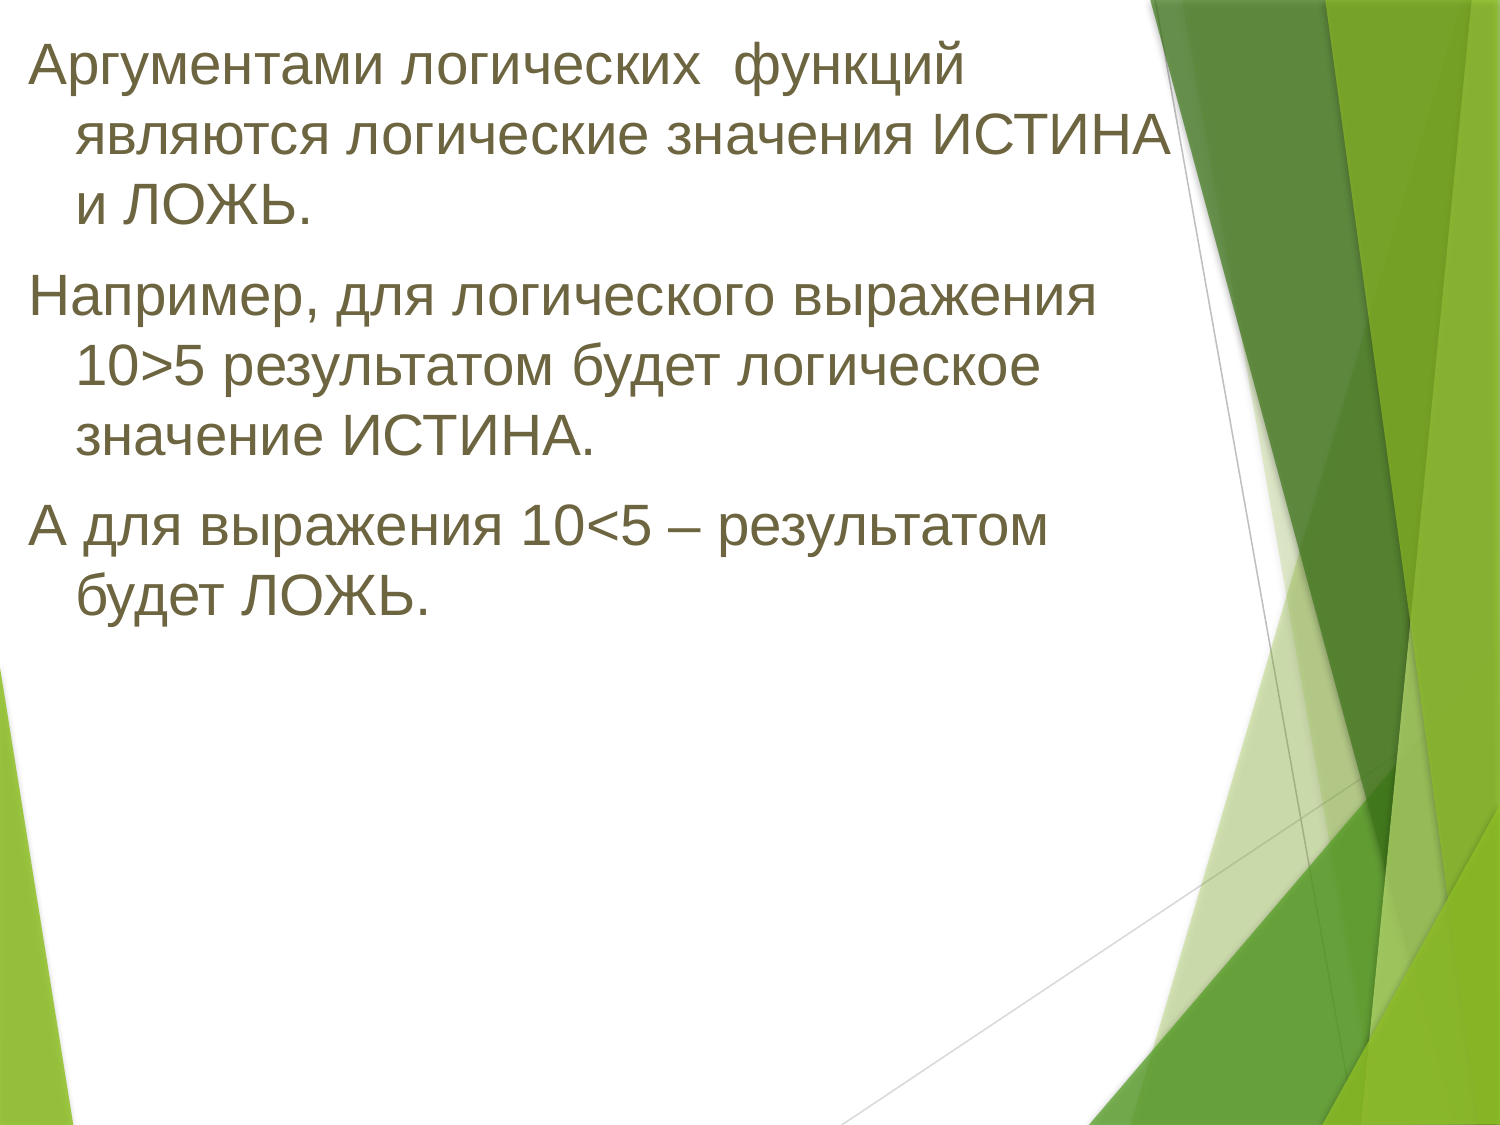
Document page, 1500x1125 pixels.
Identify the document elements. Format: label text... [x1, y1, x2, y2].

list Аргументами логических функций являются логические значения ИСТИНА и ЛОЖЬ. Например, для логического выражения 10>5 результатом будет логическое значение ИСТИНА. А для выражения 10<5 – результатом будет ЛОЖЬ. [0, 19, 1230, 807]
